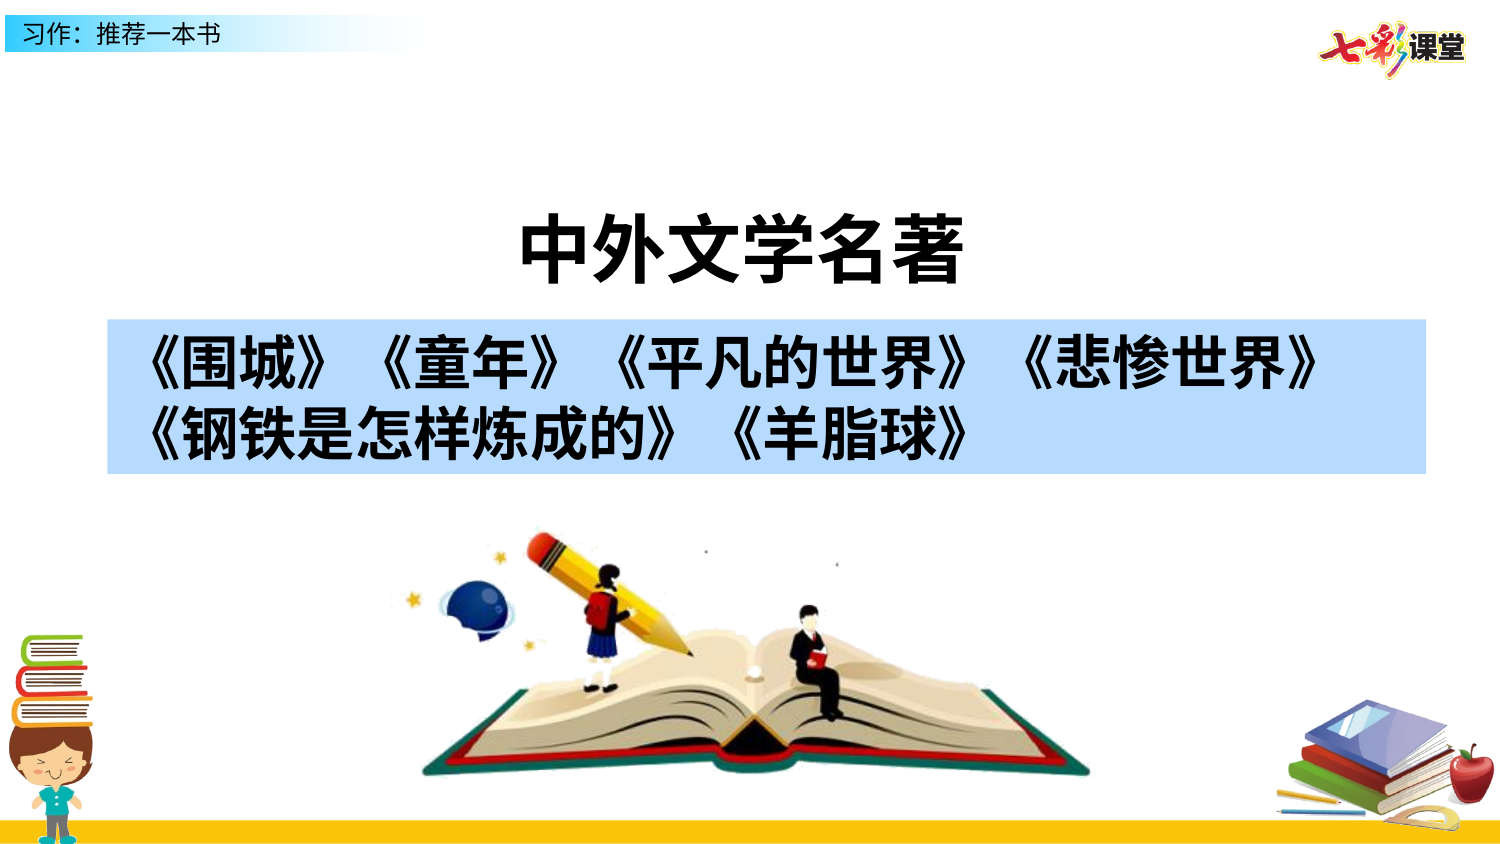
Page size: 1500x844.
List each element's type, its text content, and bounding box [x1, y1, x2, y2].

text_box 中外文学名著 [501, 194, 999, 300]
picture [390, 428, 1110, 844]
picture [1227, 662, 1500, 844]
picture [0, 616, 167, 844]
text_box 《围城》《童年》《平凡的世界》《悲惨世界》 《钢铁是怎样炼成的》《羊脂球》 [107, 319, 1427, 474]
picture [1316, 20, 1468, 80]
